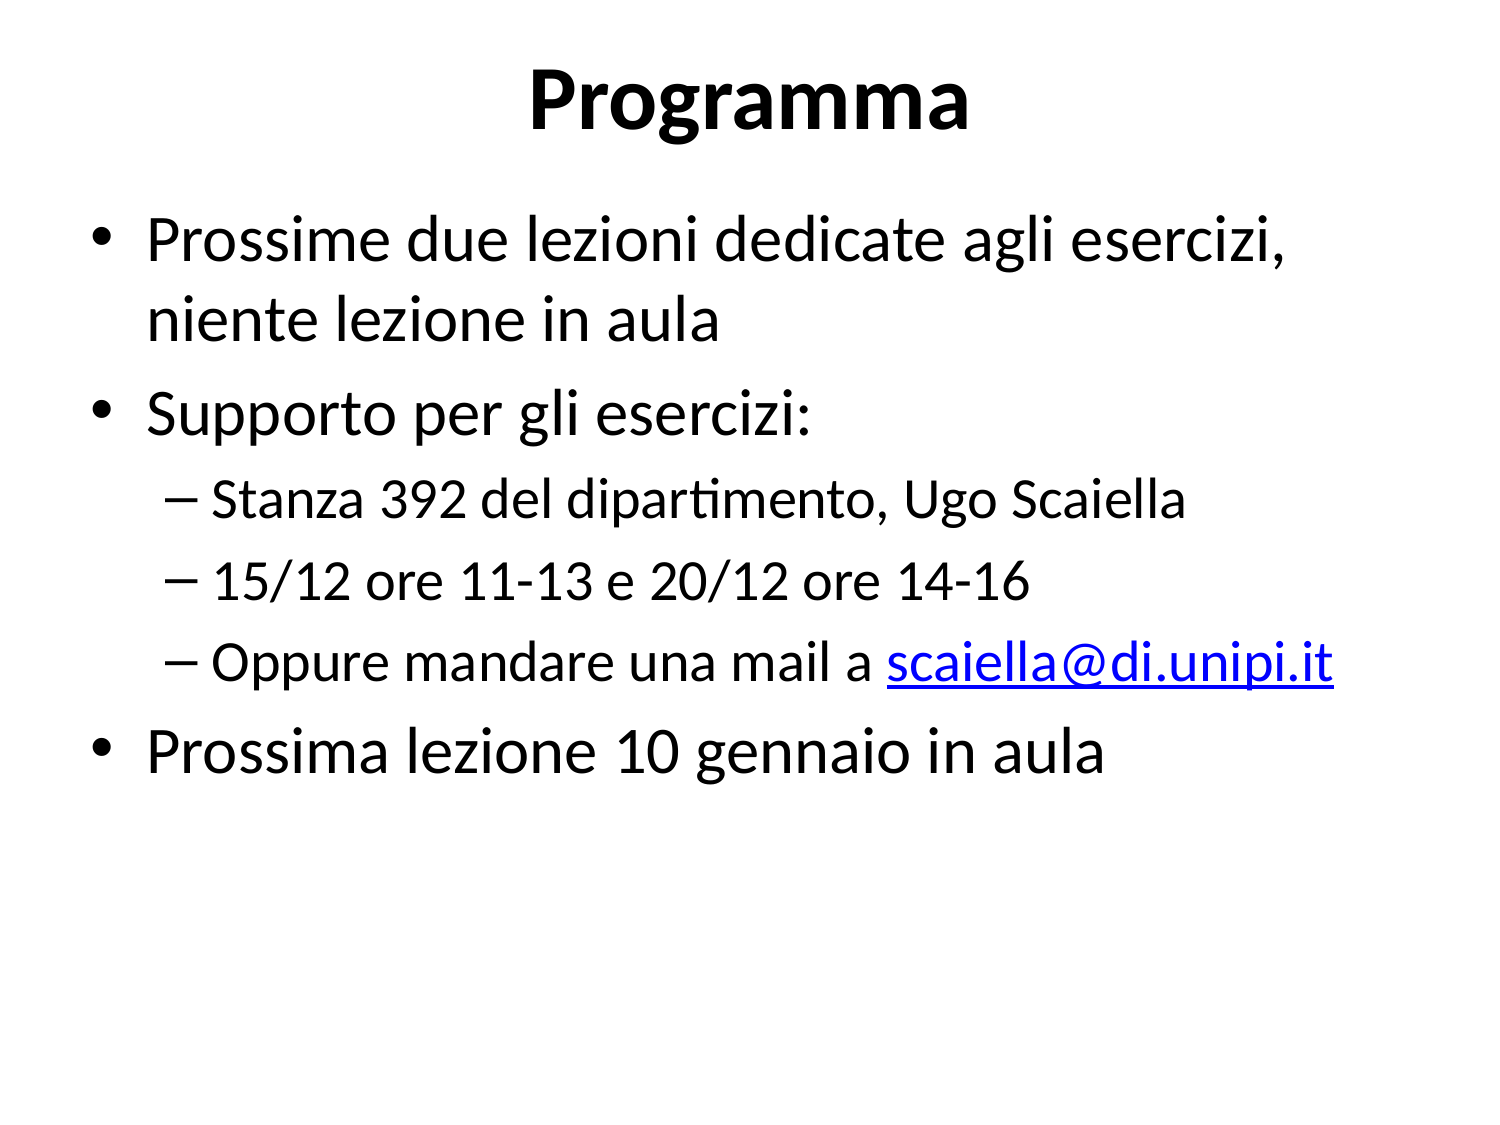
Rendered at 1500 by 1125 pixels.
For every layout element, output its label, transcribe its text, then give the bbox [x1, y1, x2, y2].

list Prossime due lezioni dedicate agli esercizi, niente lezione in aula Supporto per gli esercizi: Stanza 392 del dipartimento, Ugo Scaiella 15/12 ore 11-13 e 20/12 ore 14-16 Oppure mandare una mail a scaiella@di.unipi.it Prossima lezione 10 gennaio in aula [75, 187, 1425, 1055]
title Programma [75, 21, 1425, 164]
